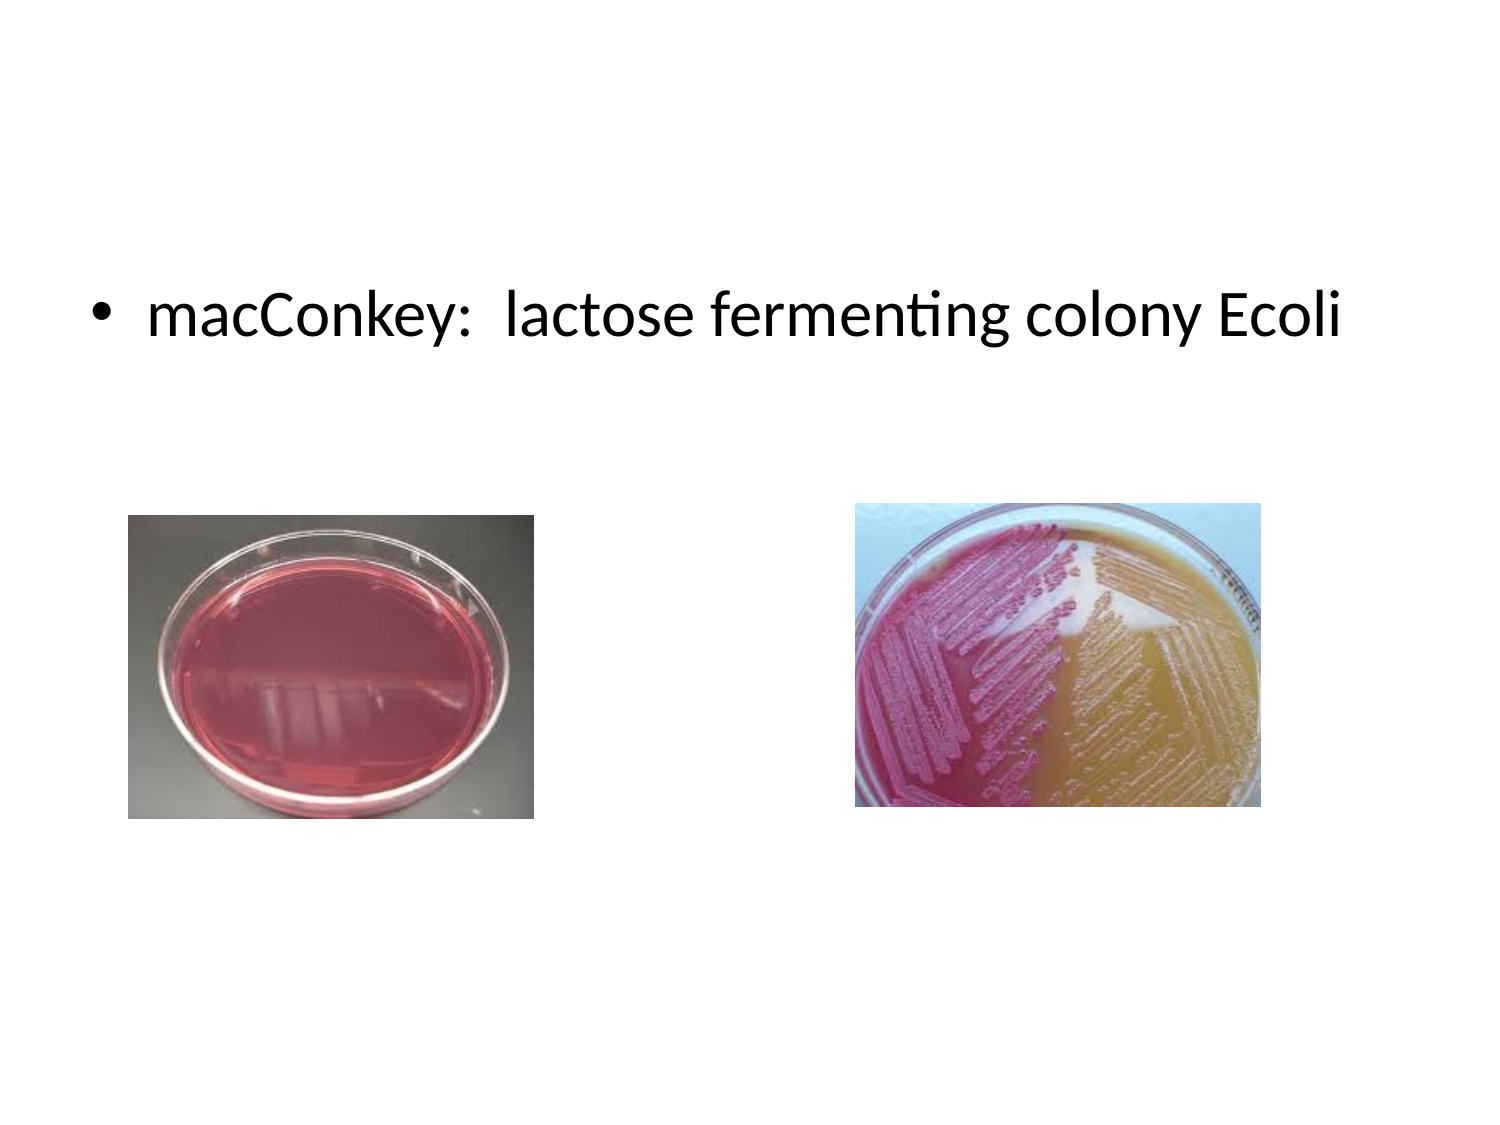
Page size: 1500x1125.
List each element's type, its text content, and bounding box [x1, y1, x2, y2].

picture [855, 503, 1261, 808]
picture [128, 515, 534, 819]
list macConkey: lactose fermenting colony Ecoli [75, 262, 1425, 1005]
